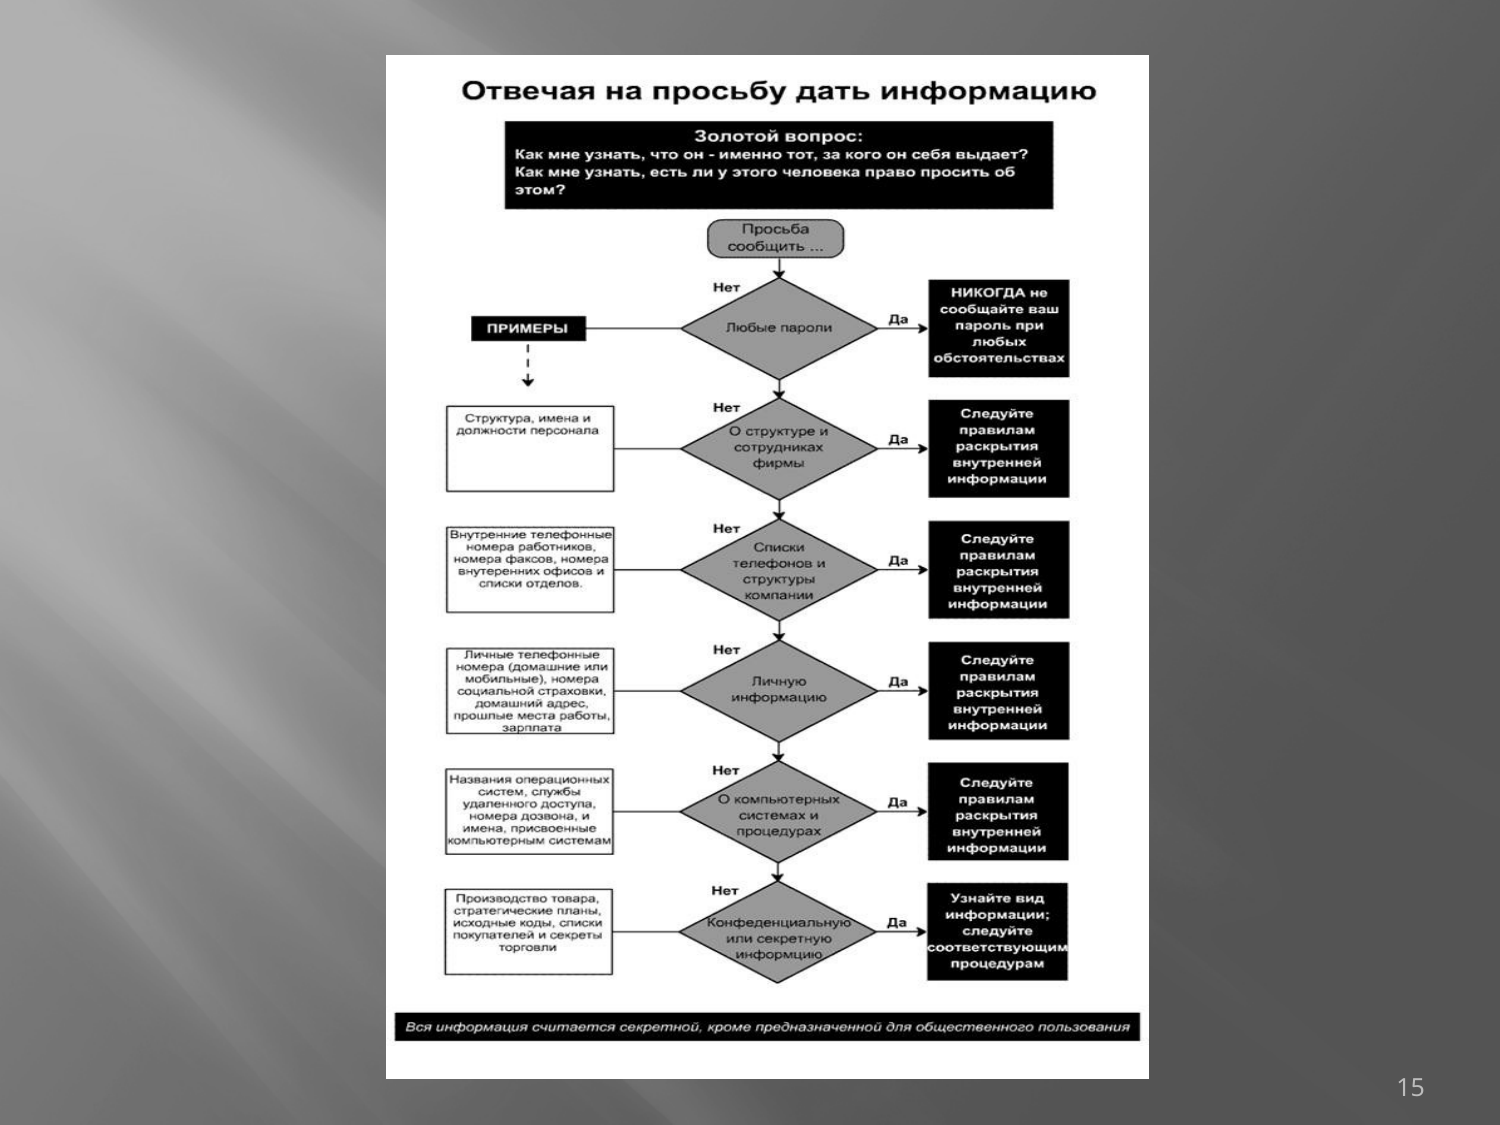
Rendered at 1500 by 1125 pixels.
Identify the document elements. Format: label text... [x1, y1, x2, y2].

slide_number 15 [1299, 1052, 1425, 1113]
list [386, 55, 1149, 1079]
